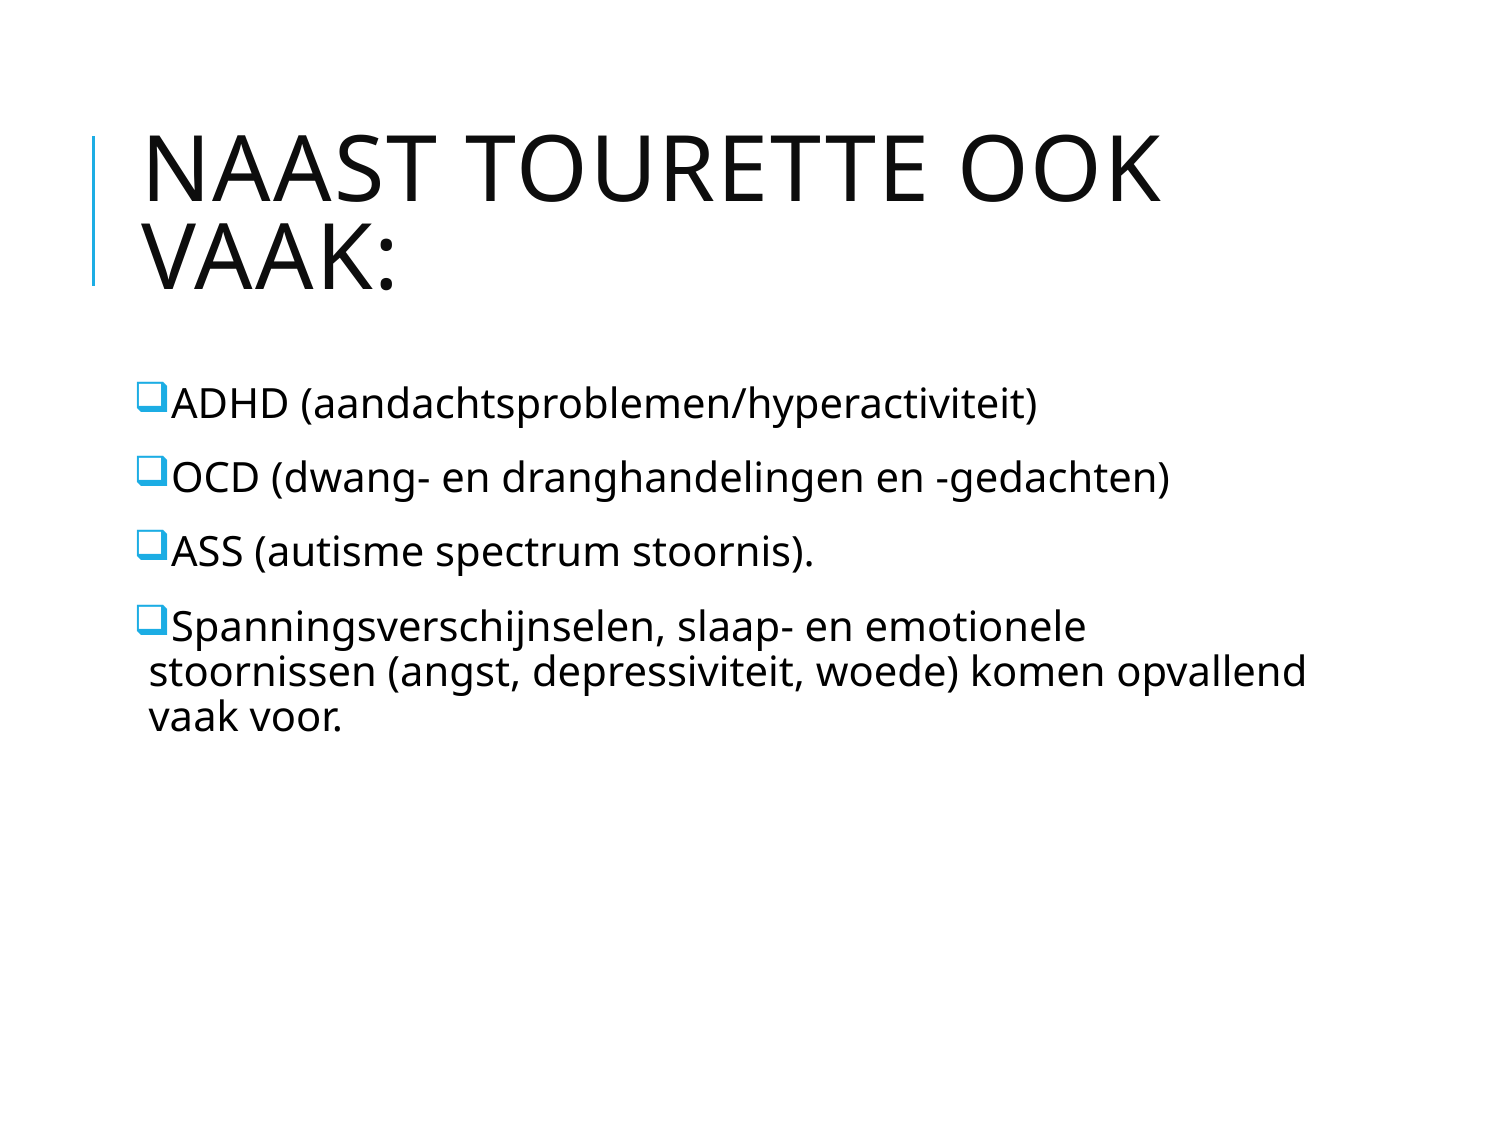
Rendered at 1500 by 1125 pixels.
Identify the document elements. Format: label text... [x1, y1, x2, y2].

list ADHD (aandachtsproblemen/hyperactiviteit) OCD (dwang- en dranghandelingen en -gedachten) ASS (autisme spectrum stoornis). Spanningsverschijnselen, slaap- en emotionele stoornissen (angst, depressiviteit, woede) komen opvallend vaak voor. [126, 375, 1322, 1035]
title Naast Tourette ook vaak: [126, 96, 1322, 342]
